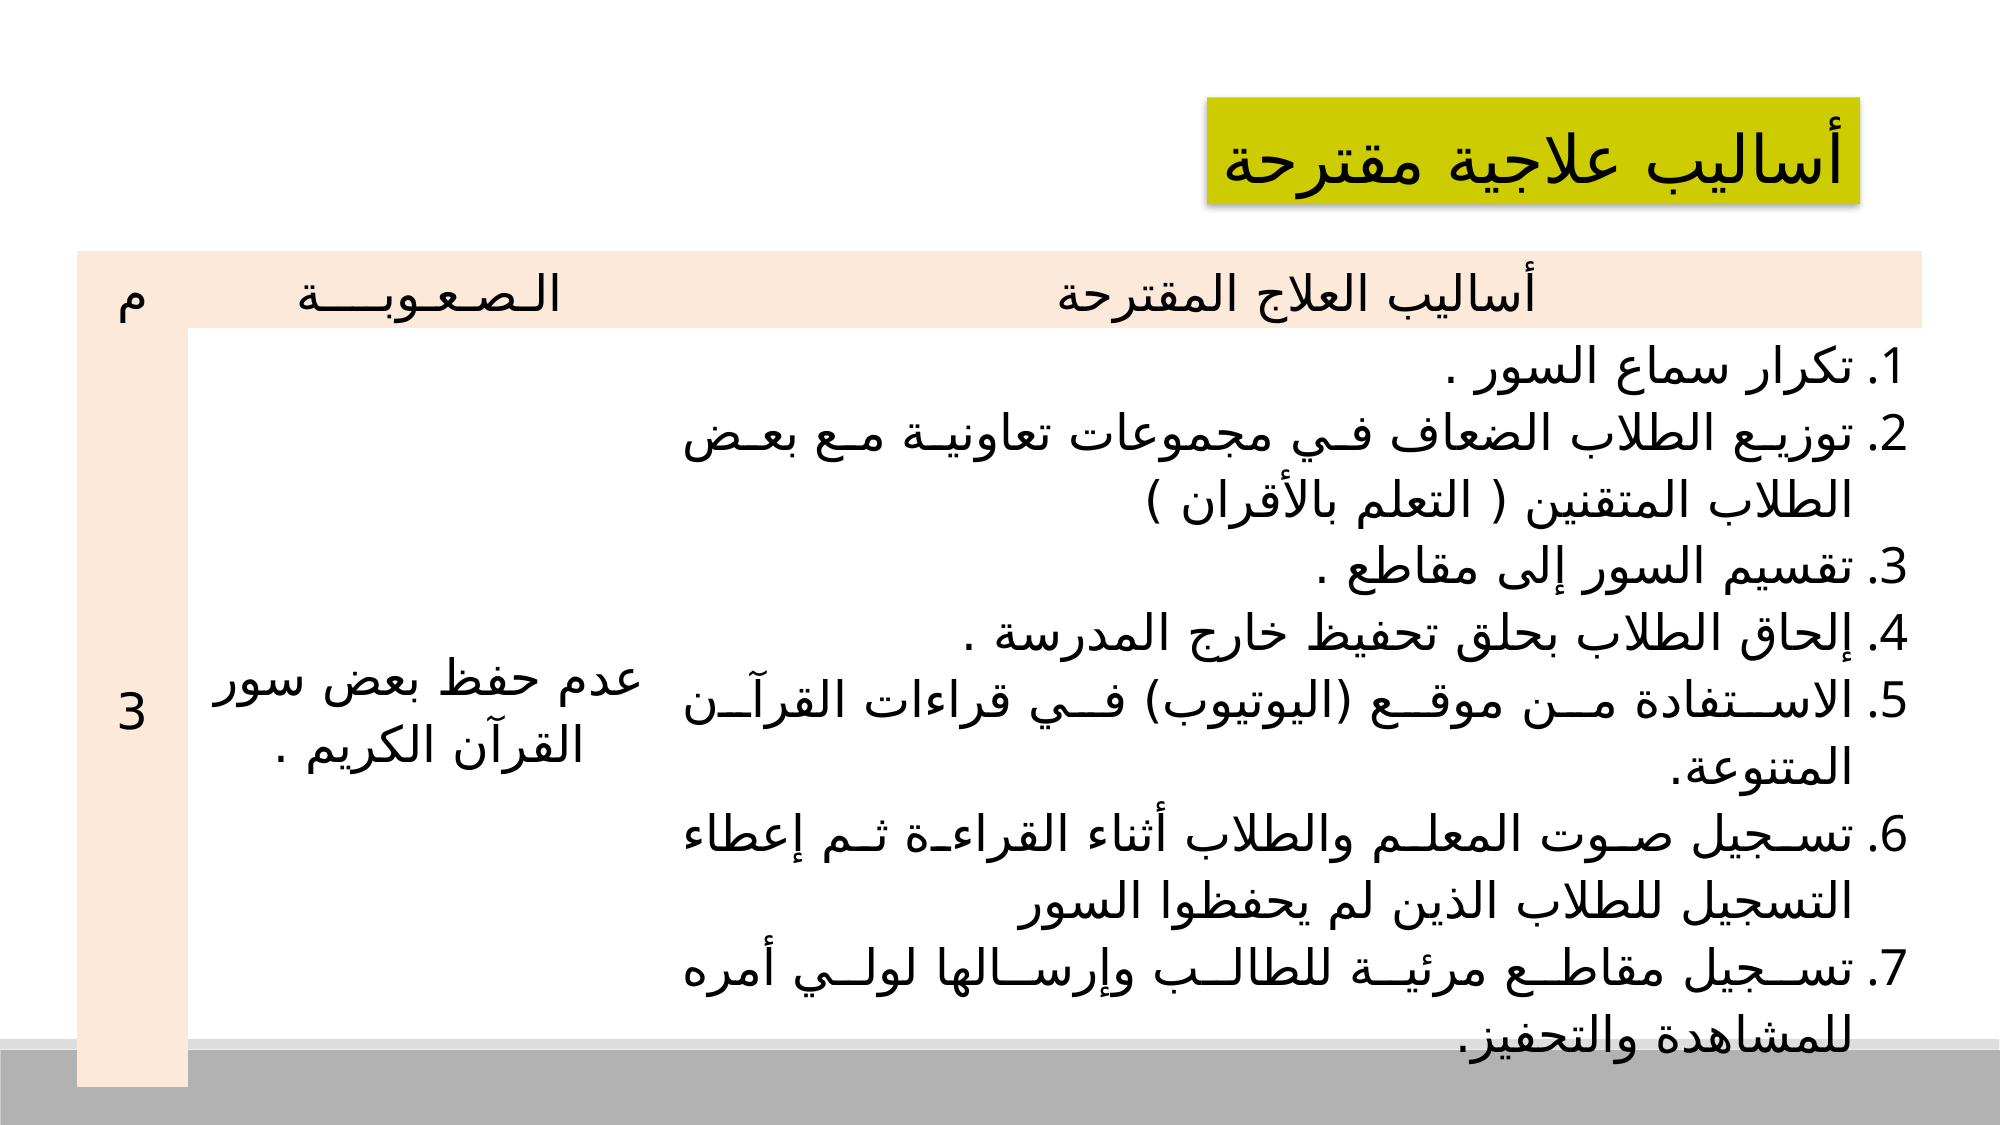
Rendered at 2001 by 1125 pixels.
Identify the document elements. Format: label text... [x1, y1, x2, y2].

table_header أساليب العلاج المقترحة [671, 251, 1922, 328]
text_box أساليب علاجية مقترحة [1206, 96, 1861, 205]
table_header الـصـعـوبــــة [188, 251, 671, 328]
table_cell تكرار سماع السور . توزيع الطلاب الضعاف في مجموعات تعاونية مع بعض الطلاب المتقنين ( التعلم بالأقران ) تقسيم السور إلى مقاطع . إلحاق الطلاب بحلق تحفيظ خارج المدرسة . الاستفادة من موقع (اليوتيوب) في قراءات القرآن المتنوعة. تسجيل صوت المعلم والطلاب أثناء القراءة ثم إعطاء التسجيل للطلاب الذين لم يحفظوا السور تسجيل مقاطع مرئية للطالب وإرسالها لولي أمره للمشاهدة والتحفيز. [671, 328, 1922, 1087]
table_header م [77, 251, 188, 328]
table_cell عدم حفظ بعض سور القرآن الكريم . [188, 328, 671, 1087]
table_cell 3 [77, 328, 188, 1087]
